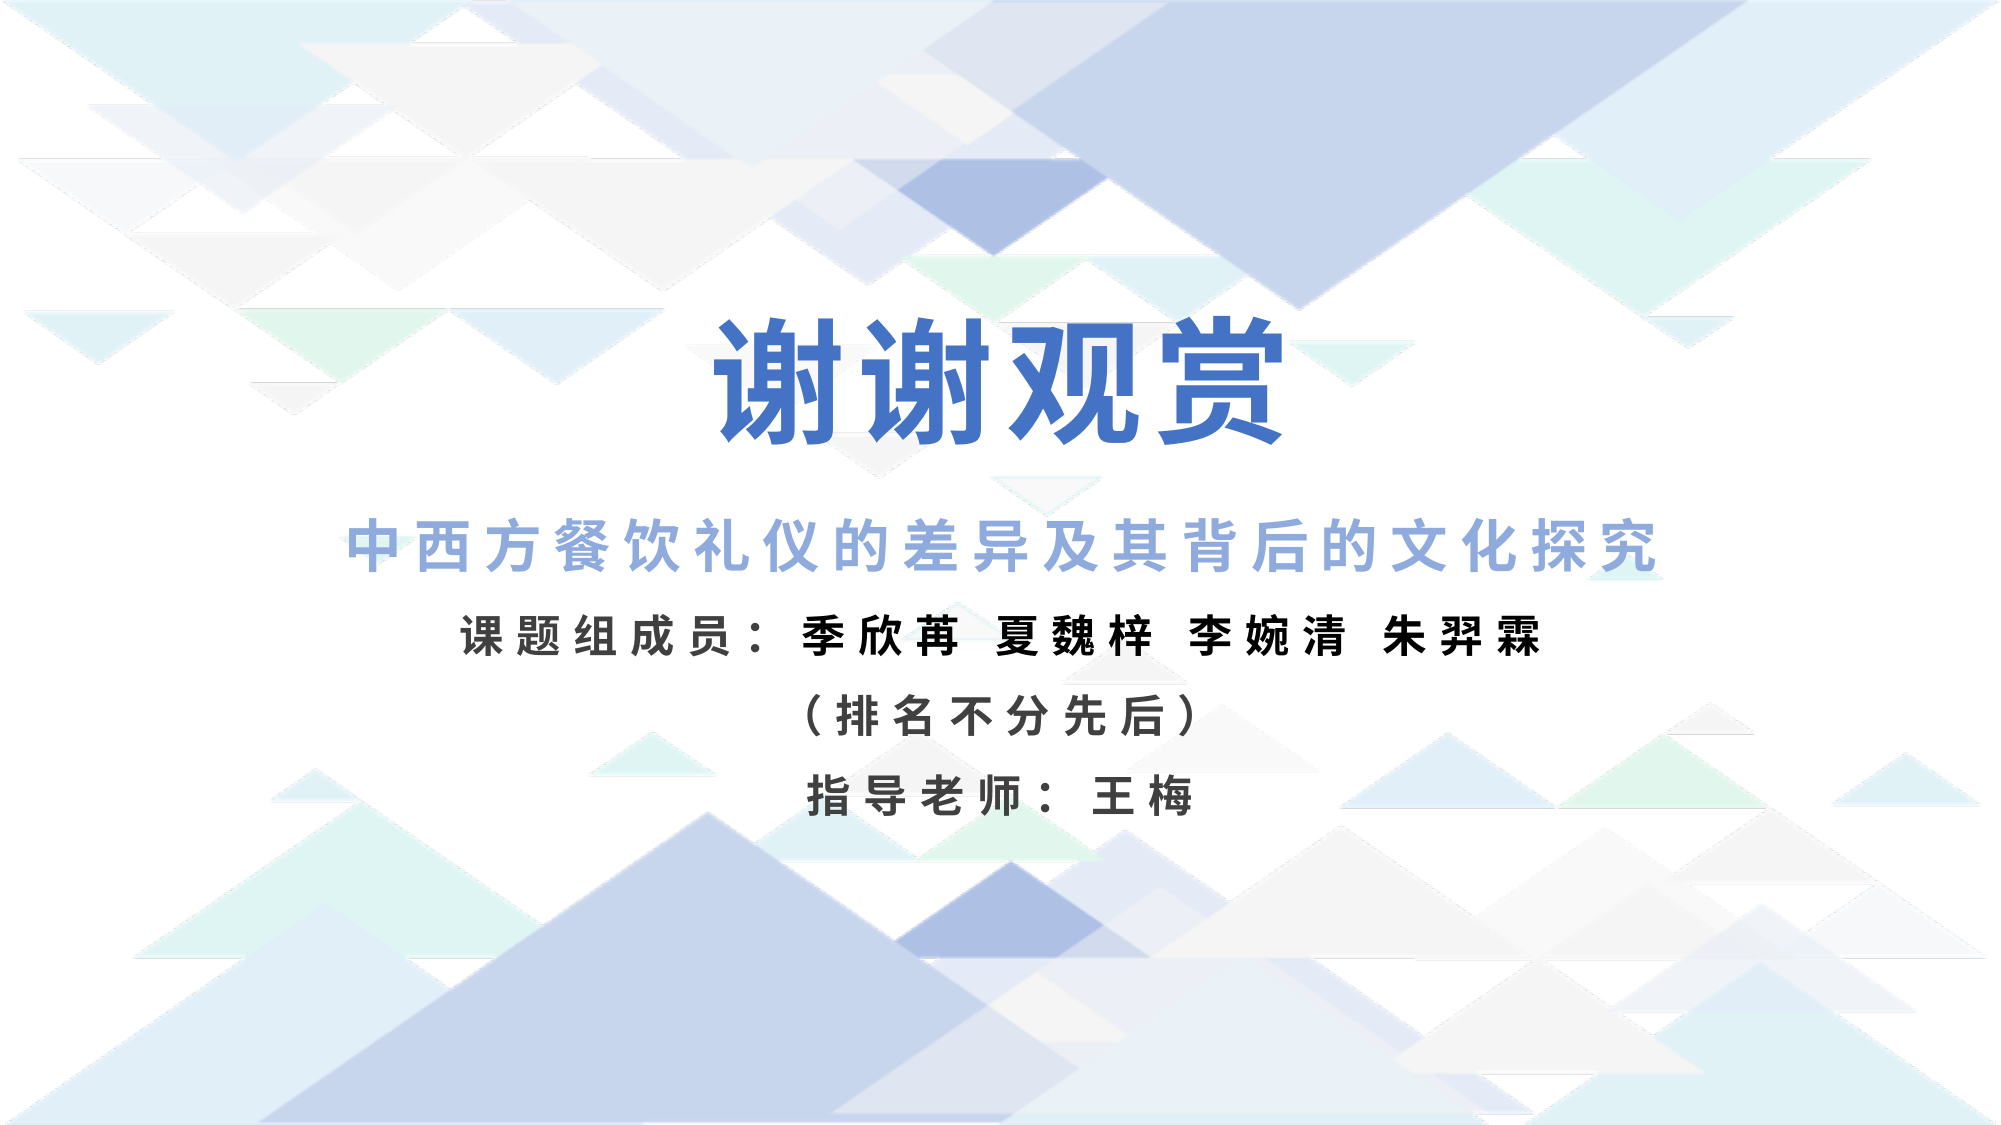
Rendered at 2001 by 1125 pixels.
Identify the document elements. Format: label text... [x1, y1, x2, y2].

title 谢谢观赏 中西方餐饮礼仪的差异及其背后的文化探究 课题组成员：季欣苒 夏魏梓 李婉清 朱羿霖 （排名不分先后） 指导老师：王梅 [295, 195, 1717, 896]
